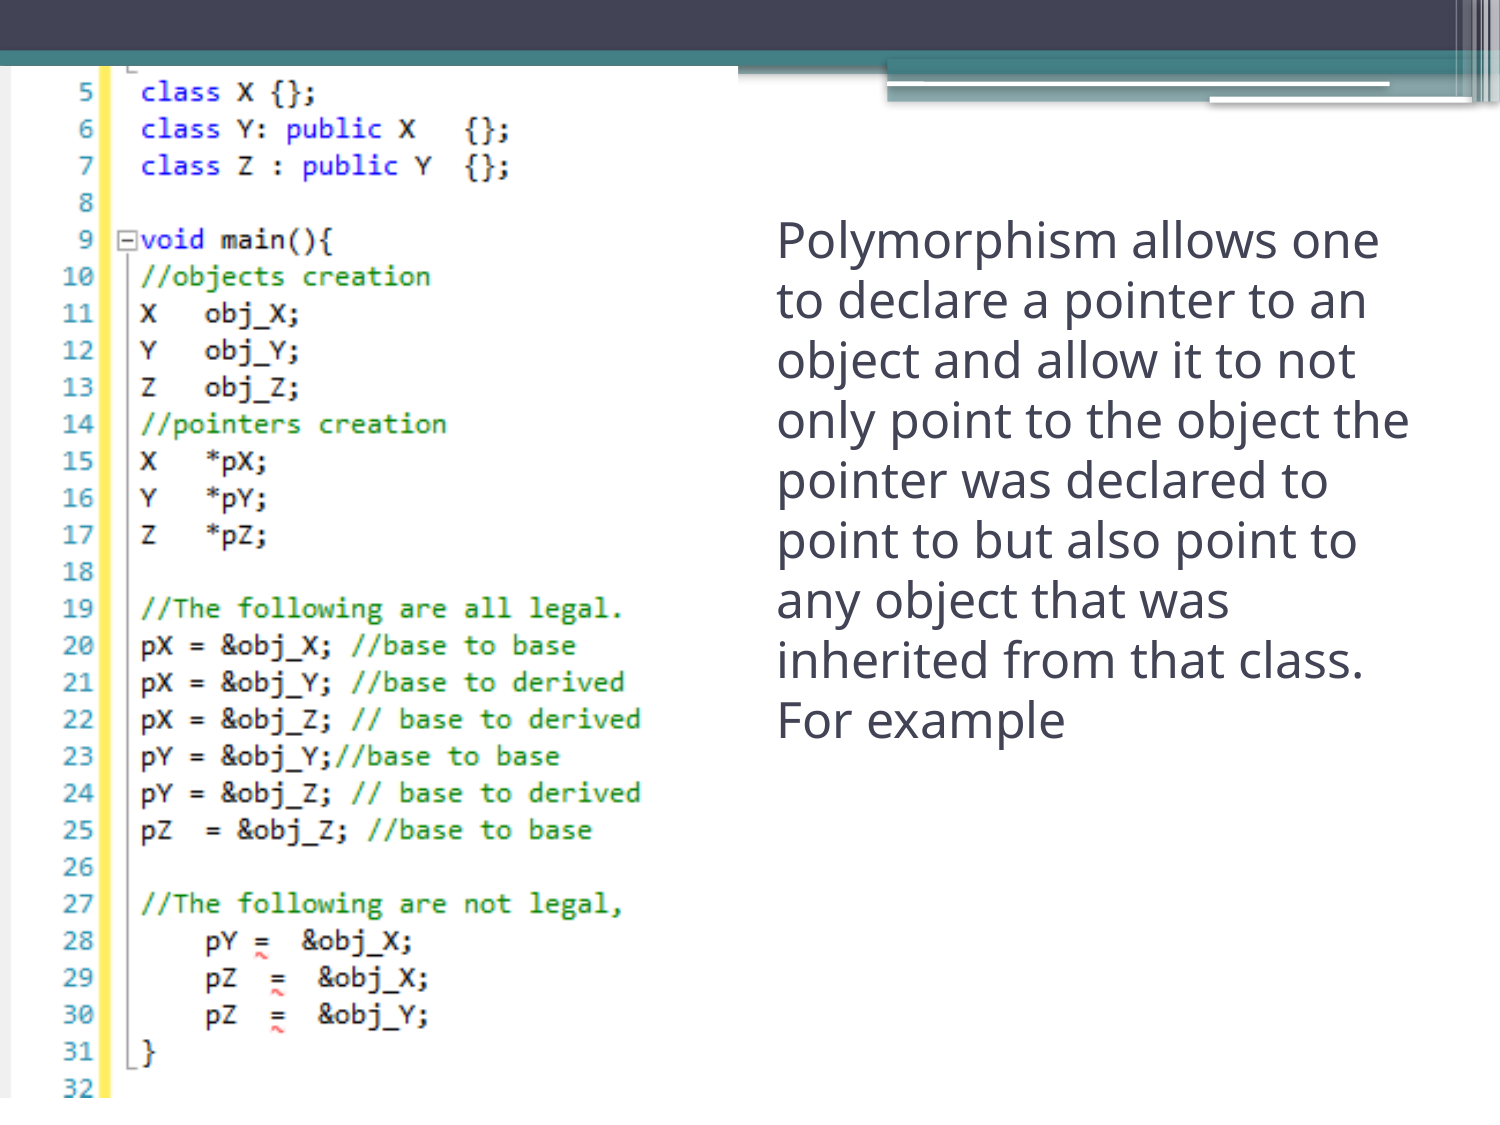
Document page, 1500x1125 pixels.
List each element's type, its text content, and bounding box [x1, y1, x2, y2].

title Polymorphism allows one to declare a pointer to an object and allow it to not only point to the object the pointer was declared to point to but also point to any object that was inherited from that class. For example [761, 420, 1449, 596]
picture [0, 66, 739, 1099]
